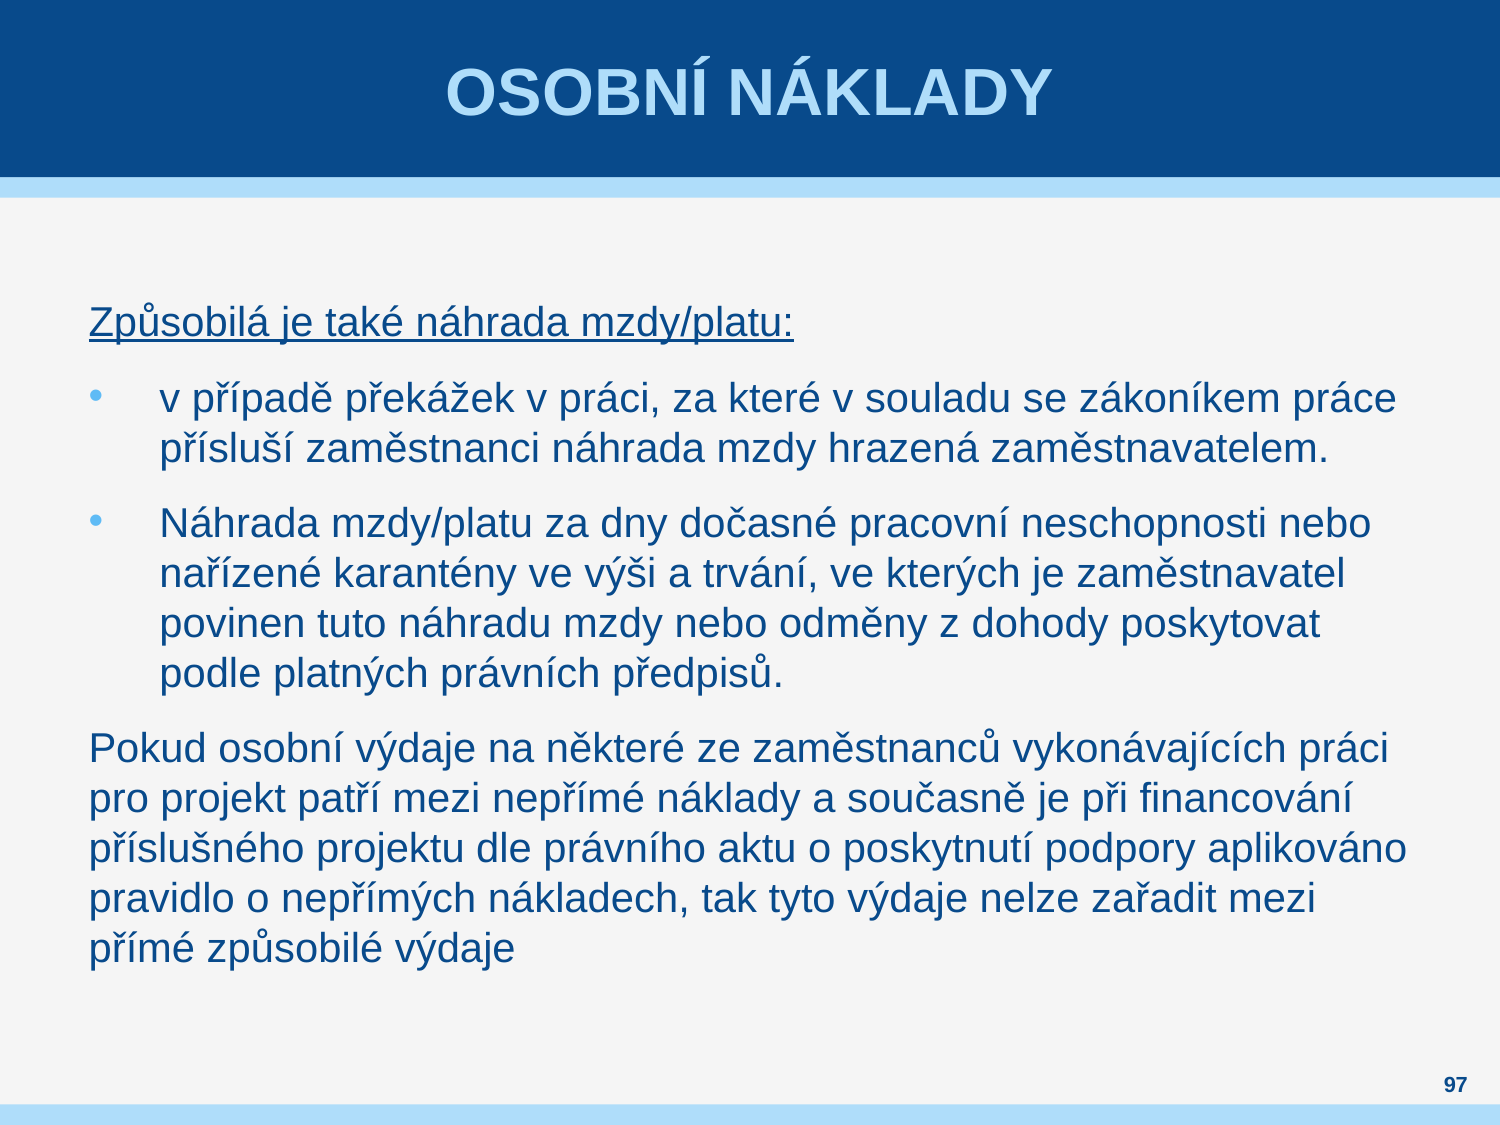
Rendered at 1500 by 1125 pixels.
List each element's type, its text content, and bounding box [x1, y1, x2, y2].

title Osobní náklady [59, 0, 1441, 178]
list Způsobilá je také náhrada mzdy/platu: v případě překážek v práci, za které v souladu se zákoníkem práce přísluší zaměstnanci náhrada mzdy hrazená zaměstnavatelem. Náhrada mzdy/platu za dny dočasné pracovní neschopnosti nebo nařízené karantény ve výši a trvání, ve kterých je zaměstnavatel povinen tuto náhradu mzdy nebo odměny z dohody poskytovat podle platných právních předpisů. Pokud osobní výdaje na některé ze zaměstnanců vykonávajících práci pro projekt patří mezi nepřímé náklady a současně je při financování příslušného projektu dle právního aktu o poskytnutí podpory aplikováno pravidlo o nepřímých nákladech, tak tyto výdaje nelze zařadit mezi přímé způsobilé výdaje [88, 295, 1412, 1004]
slide_number 97 [1417, 1068, 1495, 1099]
